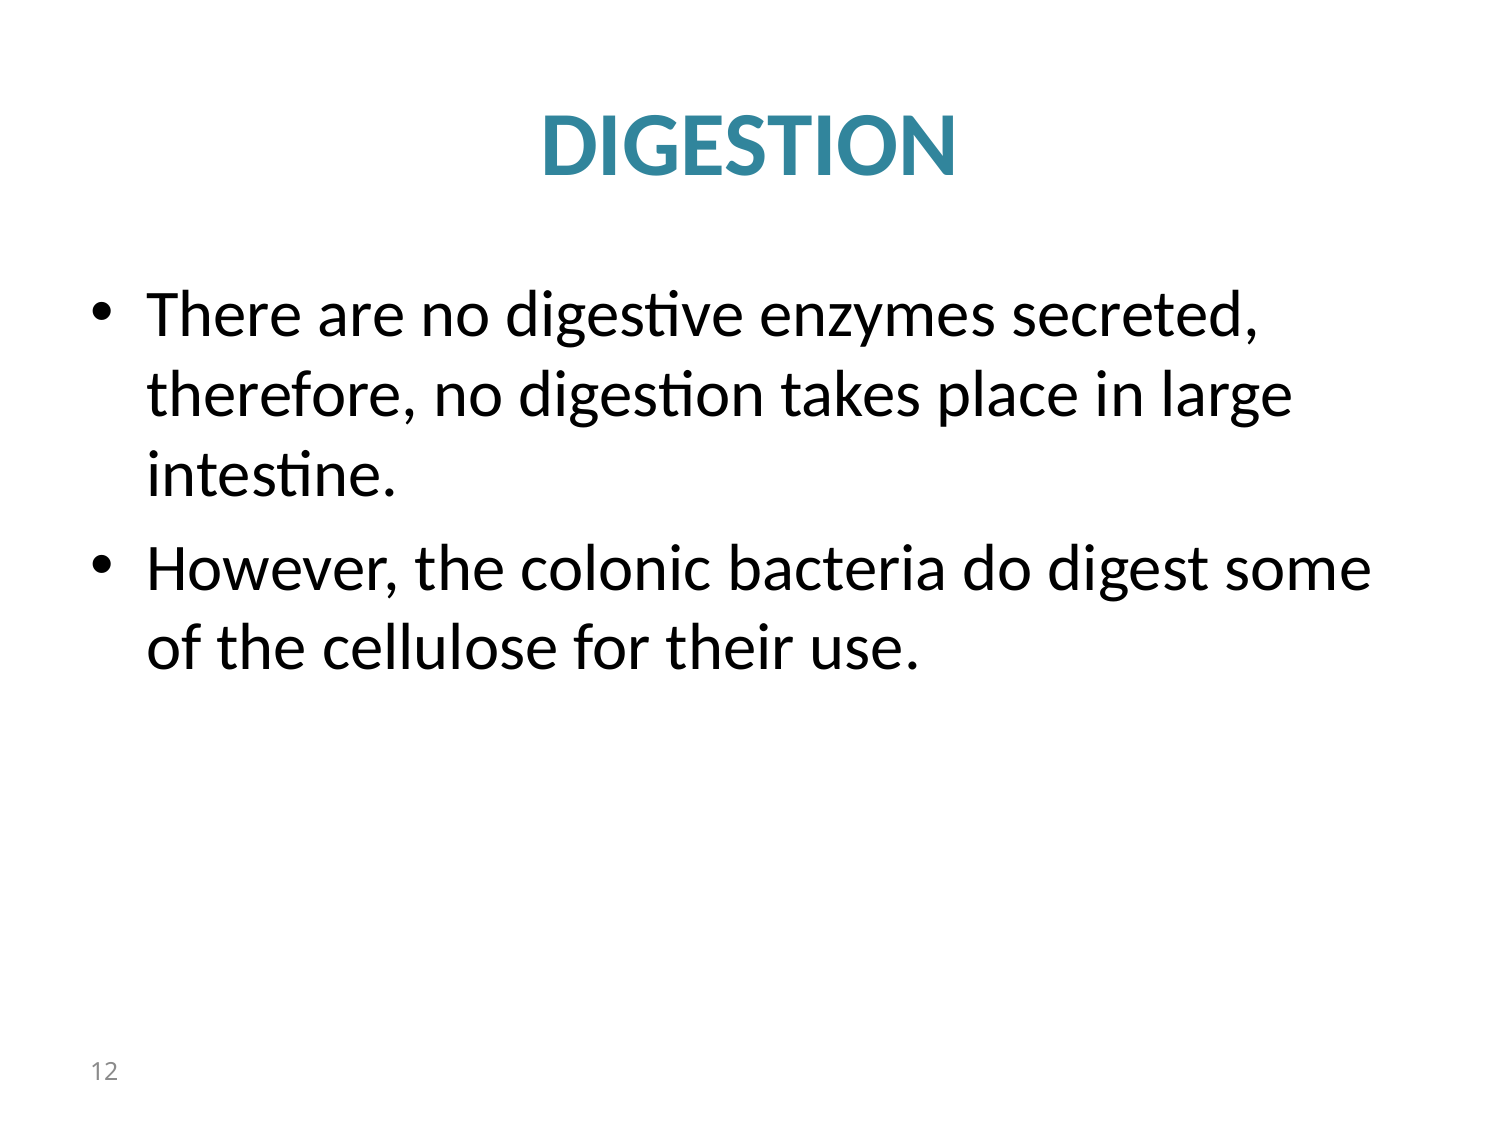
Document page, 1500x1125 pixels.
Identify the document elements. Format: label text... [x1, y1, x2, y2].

title DIGESTION [75, 45, 1425, 233]
slide_number 12 [75, 1042, 425, 1103]
list There are no digestive enzymes secreted, therefore, no digestion takes place in large intestine. However, the colonic bacteria do digest some of the cellulose for their use. [75, 262, 1425, 1005]
